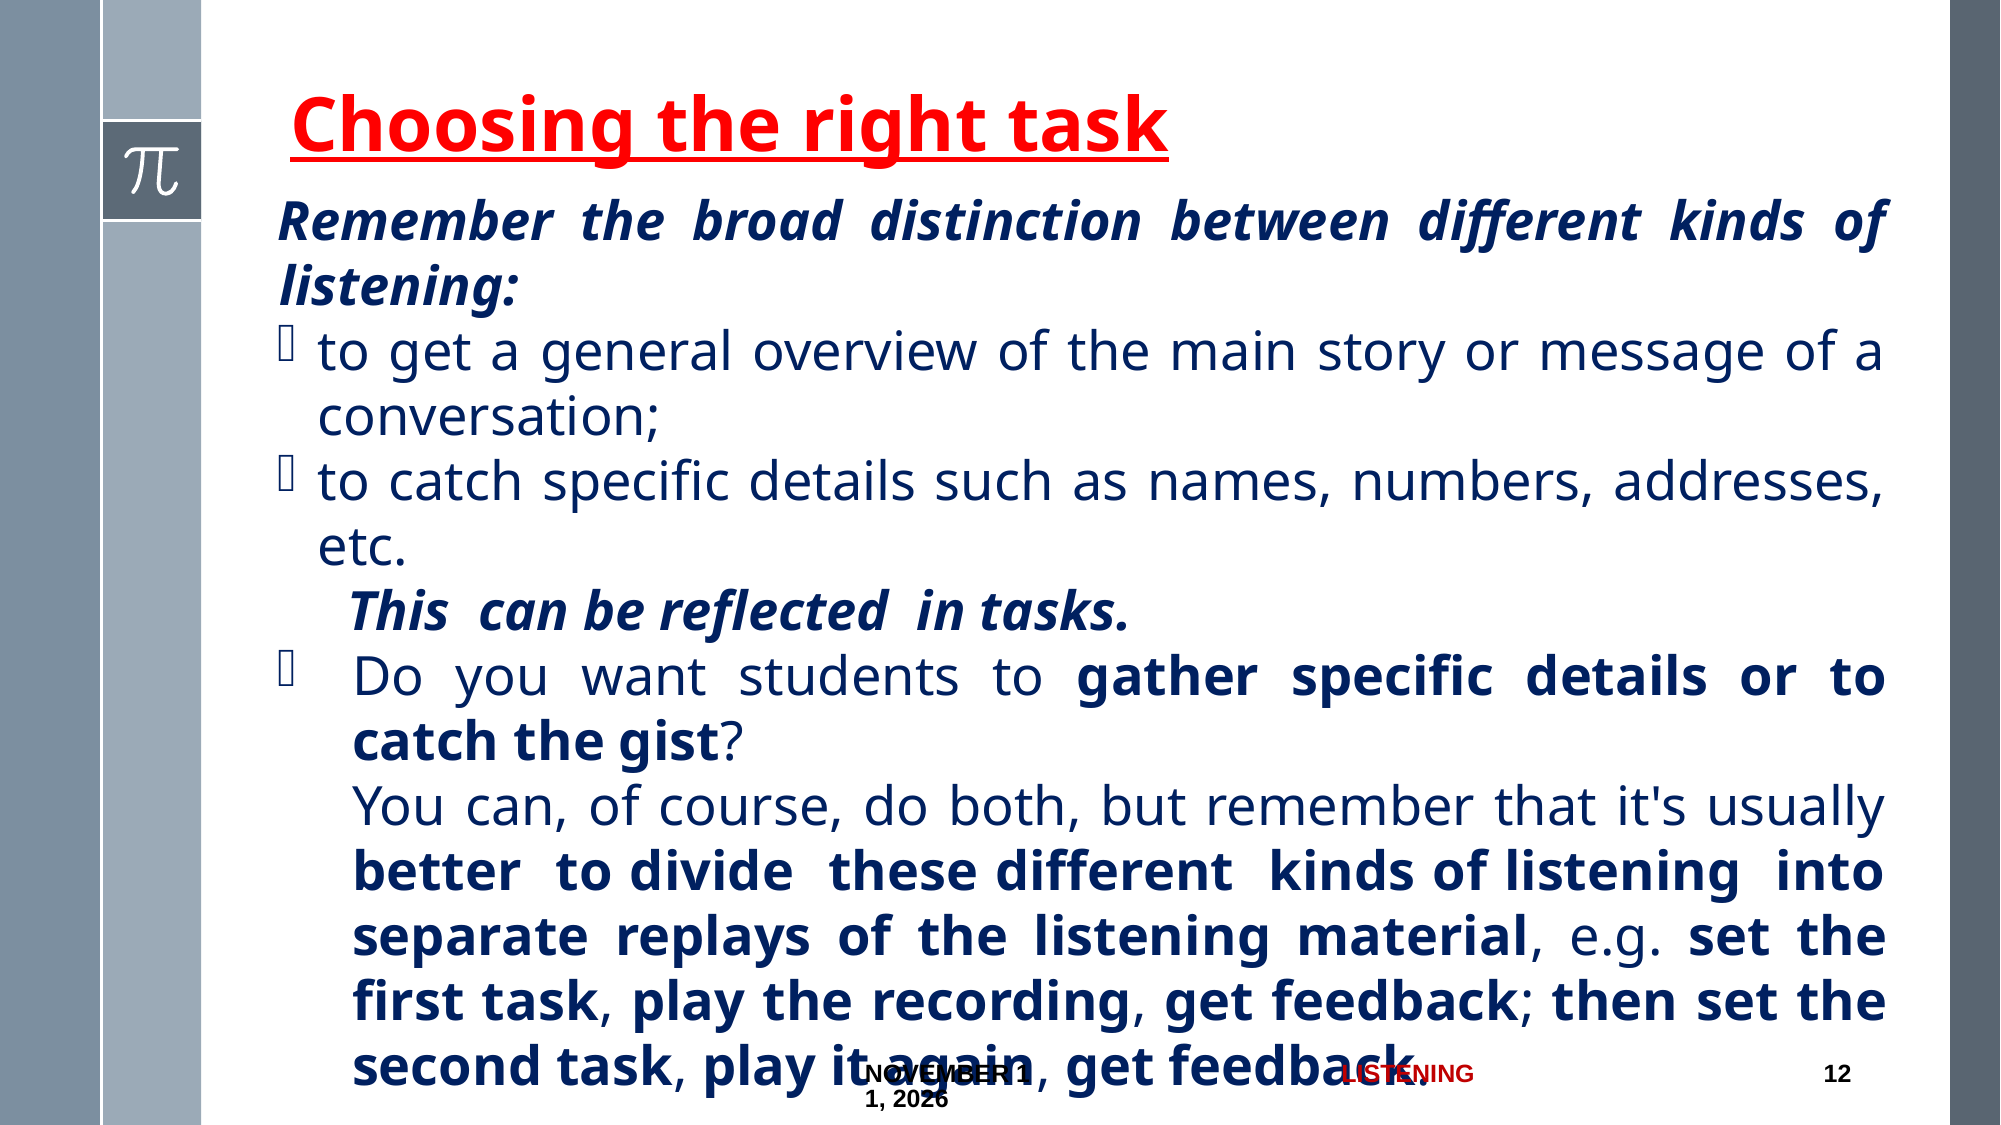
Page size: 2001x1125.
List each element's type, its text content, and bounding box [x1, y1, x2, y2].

title Choosing the right task [275, 50, 1888, 175]
slide_number 12 [1766, 1042, 1867, 1103]
footer Listening [1082, 1042, 1735, 1103]
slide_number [849, 1042, 1050, 1103]
list Remember the broad distinction between different kinds of listening: to get a general overview of the main story or message of a conversation; to catch specific details such as names, numbers, addresses, etc. This can be reflected in tasks. Do you want students to gather specific details or to catch the gist? You can, of course, do both, but remember that it's usually better to divide these different kinds of listening into separate replays of the listening material, e.g. set the first task, play the recording, get feedback; then set the second task, play it again, get feedback. [262, 178, 1903, 1069]
